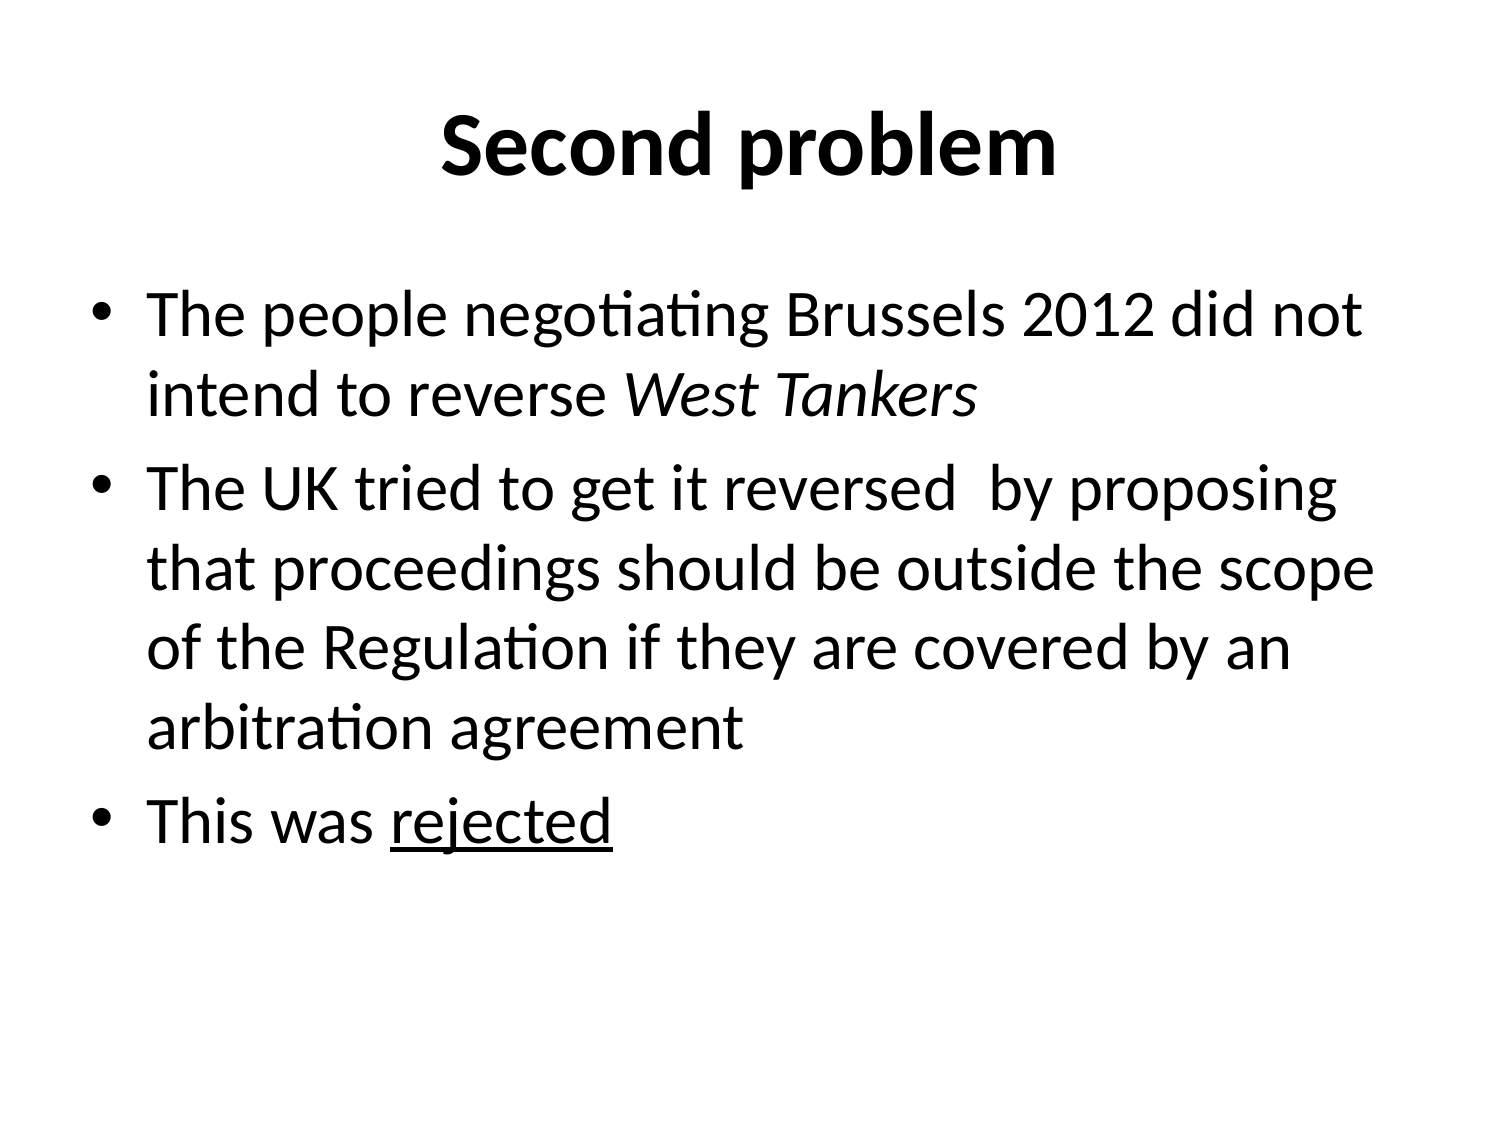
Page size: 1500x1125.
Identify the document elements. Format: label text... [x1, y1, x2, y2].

title Second problem [75, 45, 1425, 233]
list The people negotiating Brussels 2012 did not intend to reverse West Tankers The UK tried to get it reversed by proposing that proceedings should be outside the scope of the Regulation if they are covered by an arbitration agreement This was rejected [75, 262, 1425, 1005]
